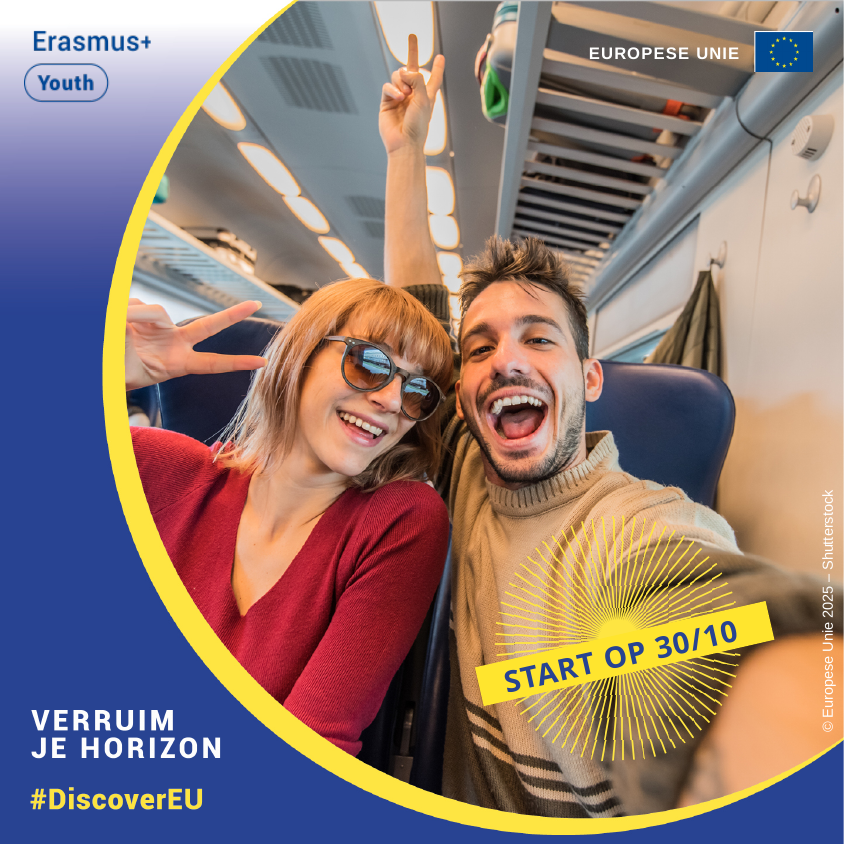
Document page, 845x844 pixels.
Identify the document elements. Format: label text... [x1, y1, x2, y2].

list start op 30/10 [474, 601, 775, 707]
picture [0, 0, 844, 844]
